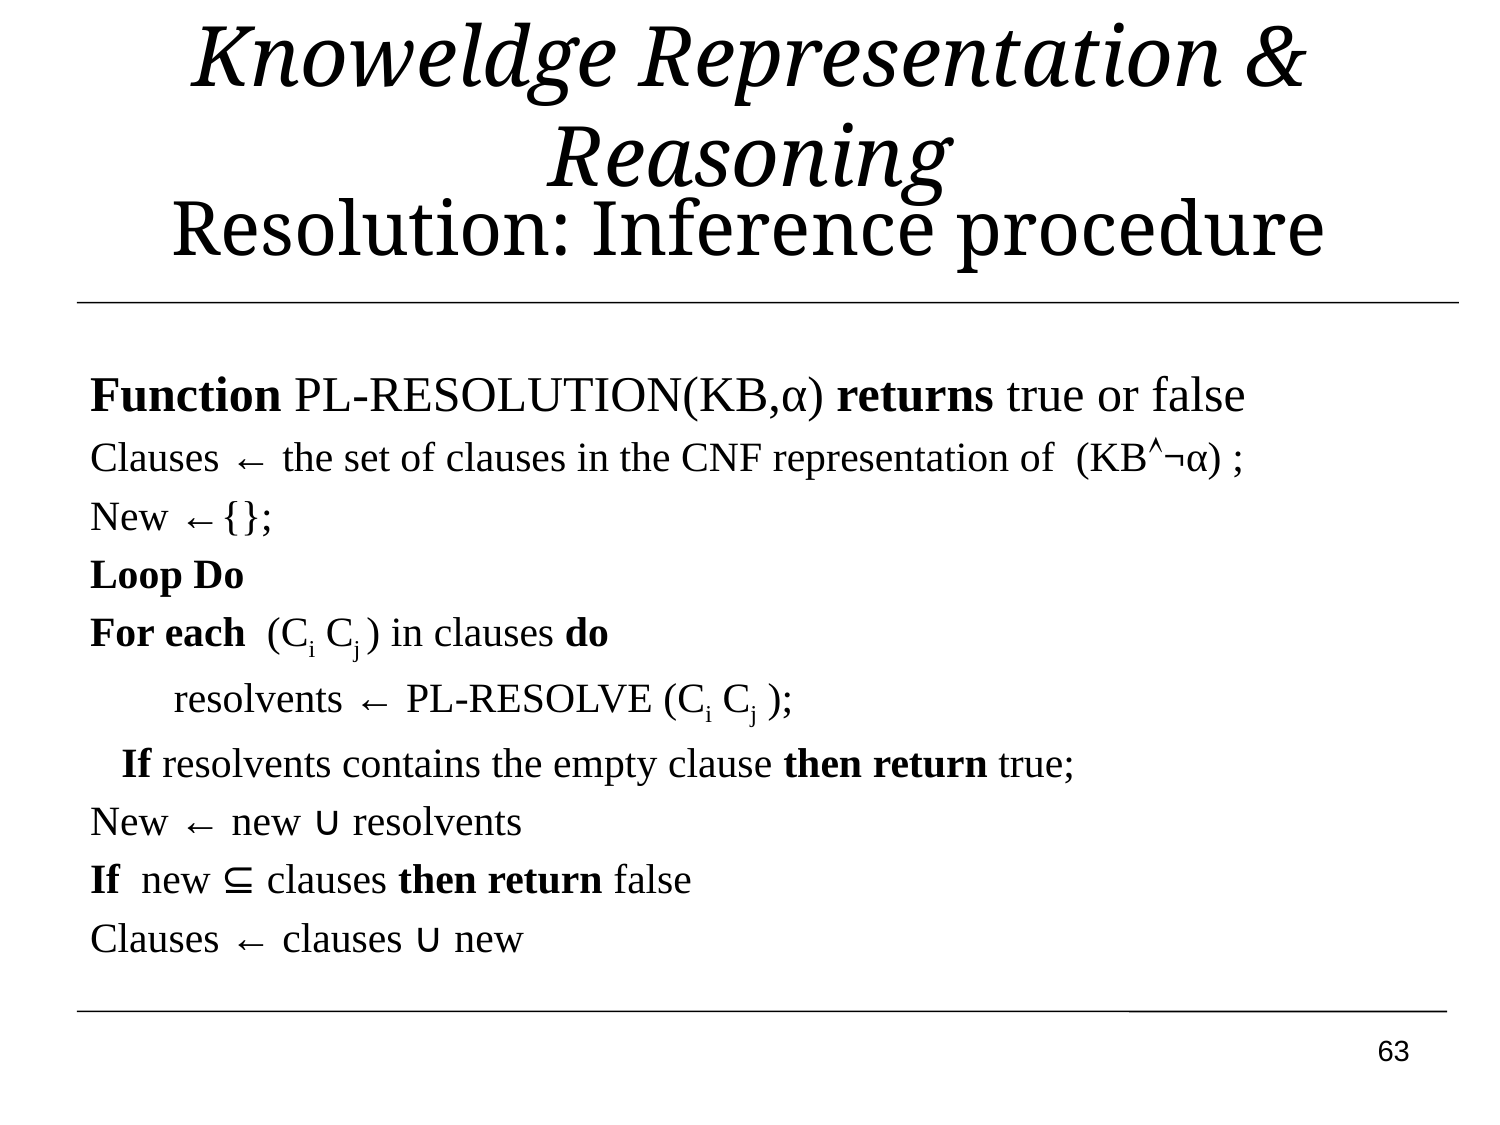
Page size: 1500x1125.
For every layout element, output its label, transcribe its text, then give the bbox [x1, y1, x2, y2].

slide_number 63 [1074, 1024, 1426, 1103]
list Resolution: Inference procedure Function PL-RESOLUTION(KB,α) returns true or false Clauses ← the set of clauses in the CNF representation of (KB¬α) ; New ←{}; Loop Do For each (Ci Cj ) in clauses do resolvents ← PL-RESOLVE (Ci Cj ); If resolvents contains the empty clause then return true; New ← new ∪ resolvents If new ⊆ clauses then return false Clauses ← clauses ∪ new [74, 172, 1426, 1006]
title Knoweldge Representation & Reasoning [74, 44, 1426, 162]
